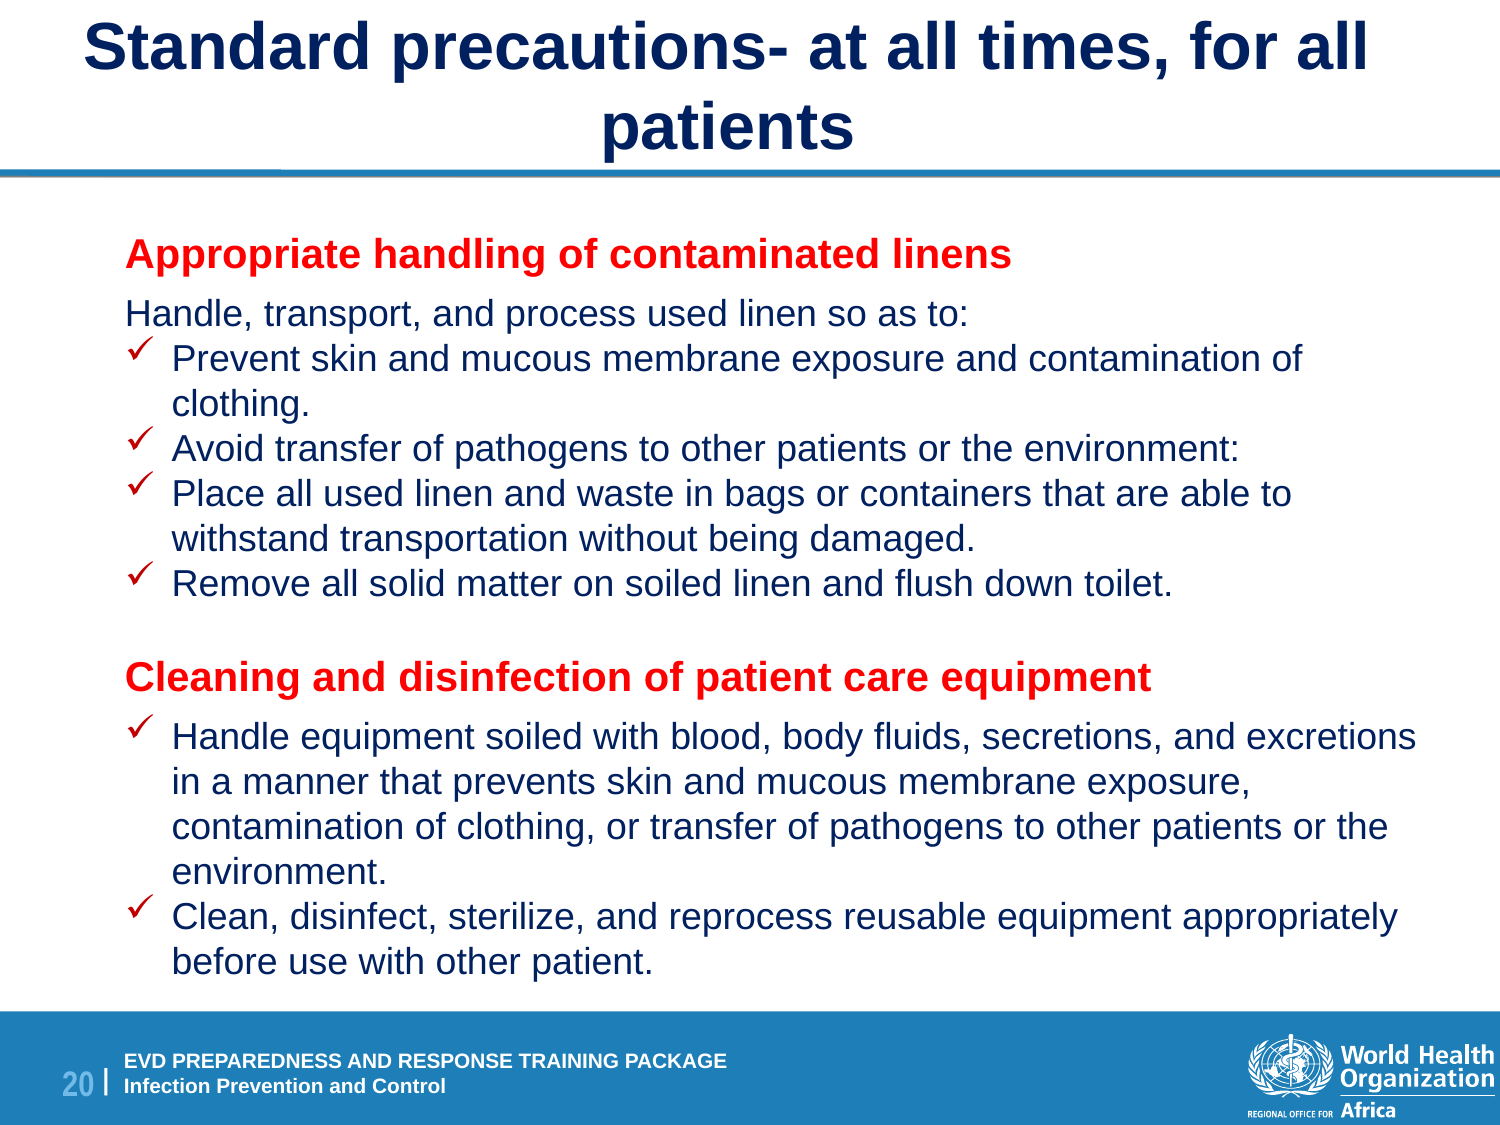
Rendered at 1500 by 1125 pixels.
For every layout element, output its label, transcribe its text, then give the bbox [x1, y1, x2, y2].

text_box Standard precautions- at all times, for all patients [42, 0, 1413, 171]
text_box Appropriate handling of contaminated linens Handle, transport, and process used linen so as to: Prevent skin and mucous membrane exposure and contamination of clothing. Avoid transfer of pathogens to other patients or the environment: Place all used linen and waste in bags or containers that are able to withstand transportation without being damaged. Remove all solid matter on soiled linen and flush down toilet. Cleaning and disinfection of patient care equipment Handle equipment soiled with blood, body fluids, secretions, and excretions in a manner that prevents skin and mucous membrane exposure, contamination of clothing, or transfer of pathogens to other patients or the environment. Clean, disinfect, sterilize, and reprocess reusable equipment appropriately before use with other patient. [110, 219, 1436, 990]
